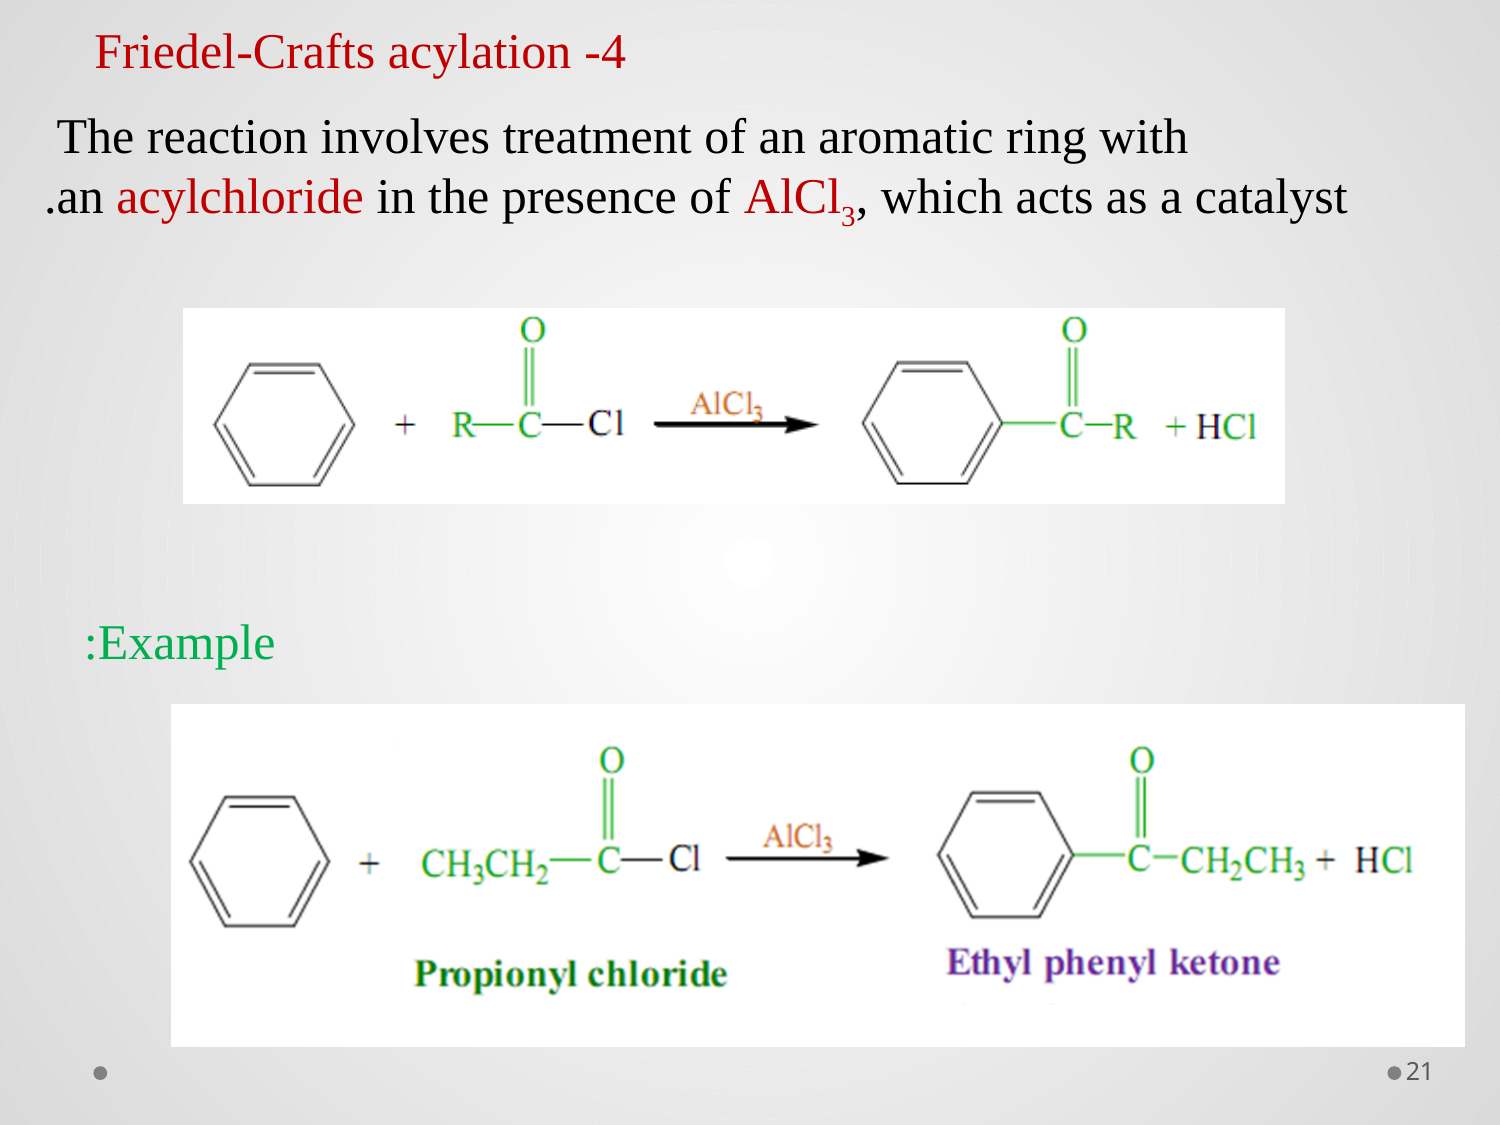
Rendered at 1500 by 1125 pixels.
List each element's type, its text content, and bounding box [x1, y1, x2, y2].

picture [171, 703, 1465, 1047]
slide_number 21 [1401, 1042, 1494, 1103]
text_box 4- Friedel-Crafts acylation [66, 11, 641, 87]
text_box The reaction involves treatment of an aromatic ring with an acylchloride in the presence of AlCl3, which acts as a catalyst. [29, 96, 1500, 240]
text_box Example: [68, 602, 291, 677]
picture [182, 308, 1285, 504]
